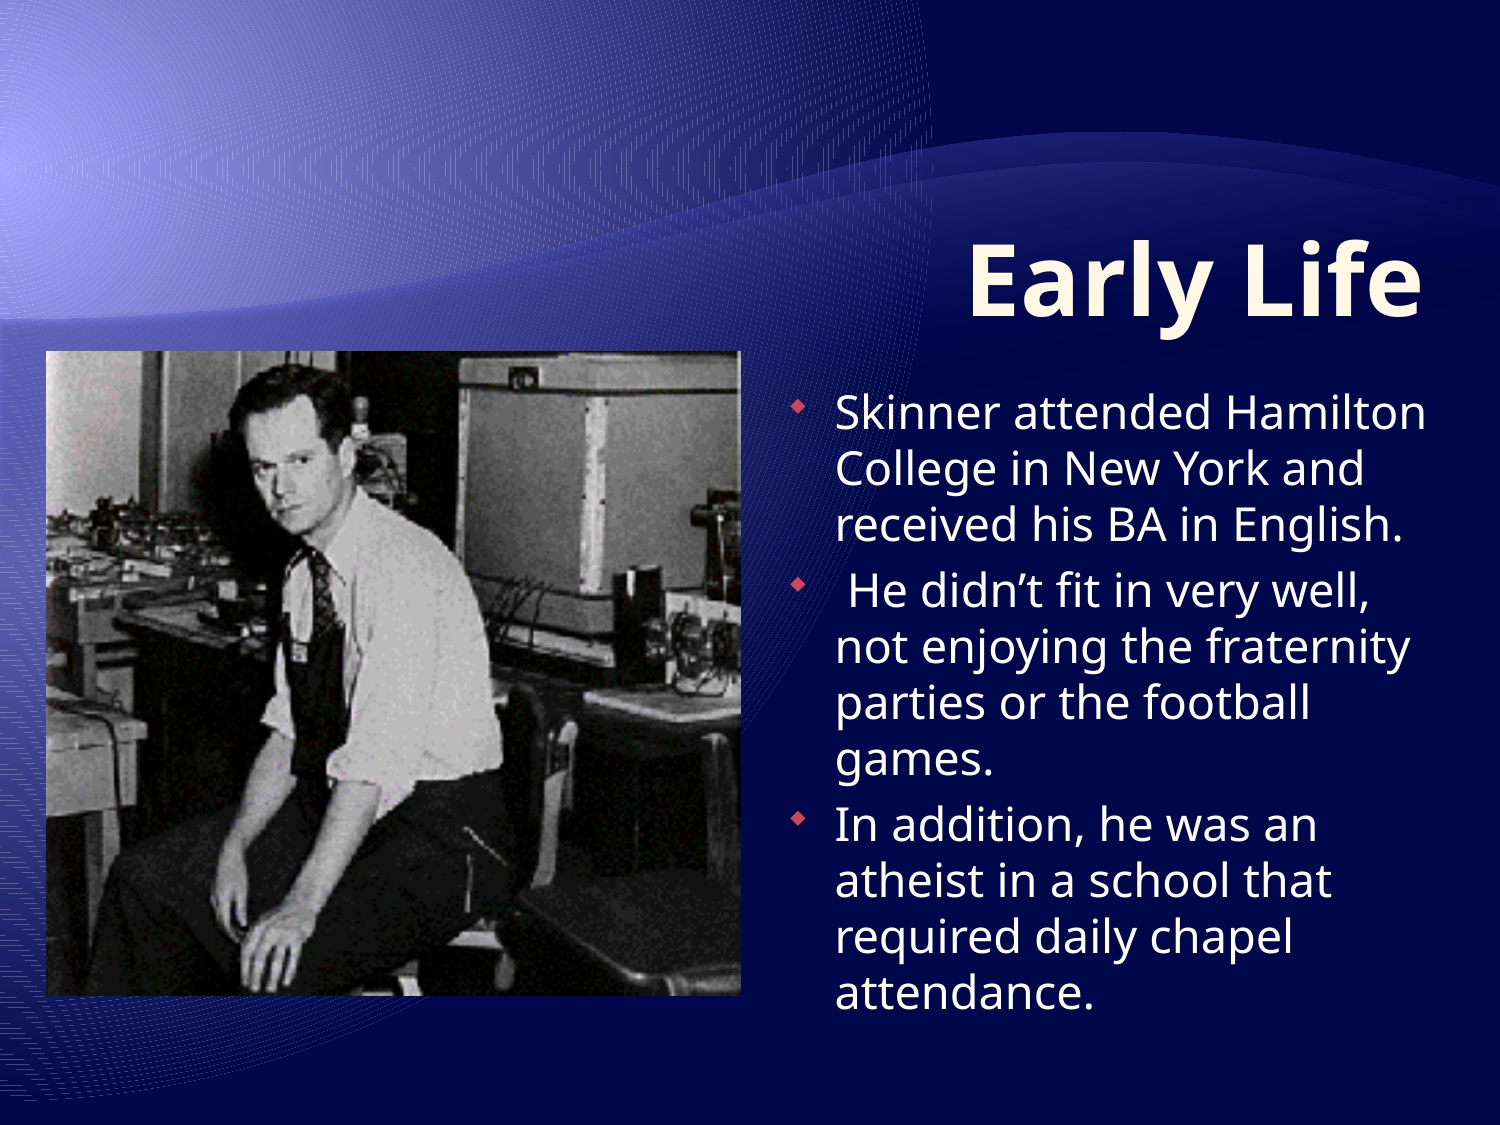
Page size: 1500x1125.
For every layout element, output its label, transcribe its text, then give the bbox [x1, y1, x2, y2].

title Early Life [75, 87, 1425, 338]
picture [46, 351, 742, 997]
list Skinner attended Hamilton College in New York and received his BA in English. He didn’t fit in very well, not enjoying the fraternity parties or the football games. In addition, he was an atheist in a school that required daily chapel attendance. [773, 375, 1449, 1050]
